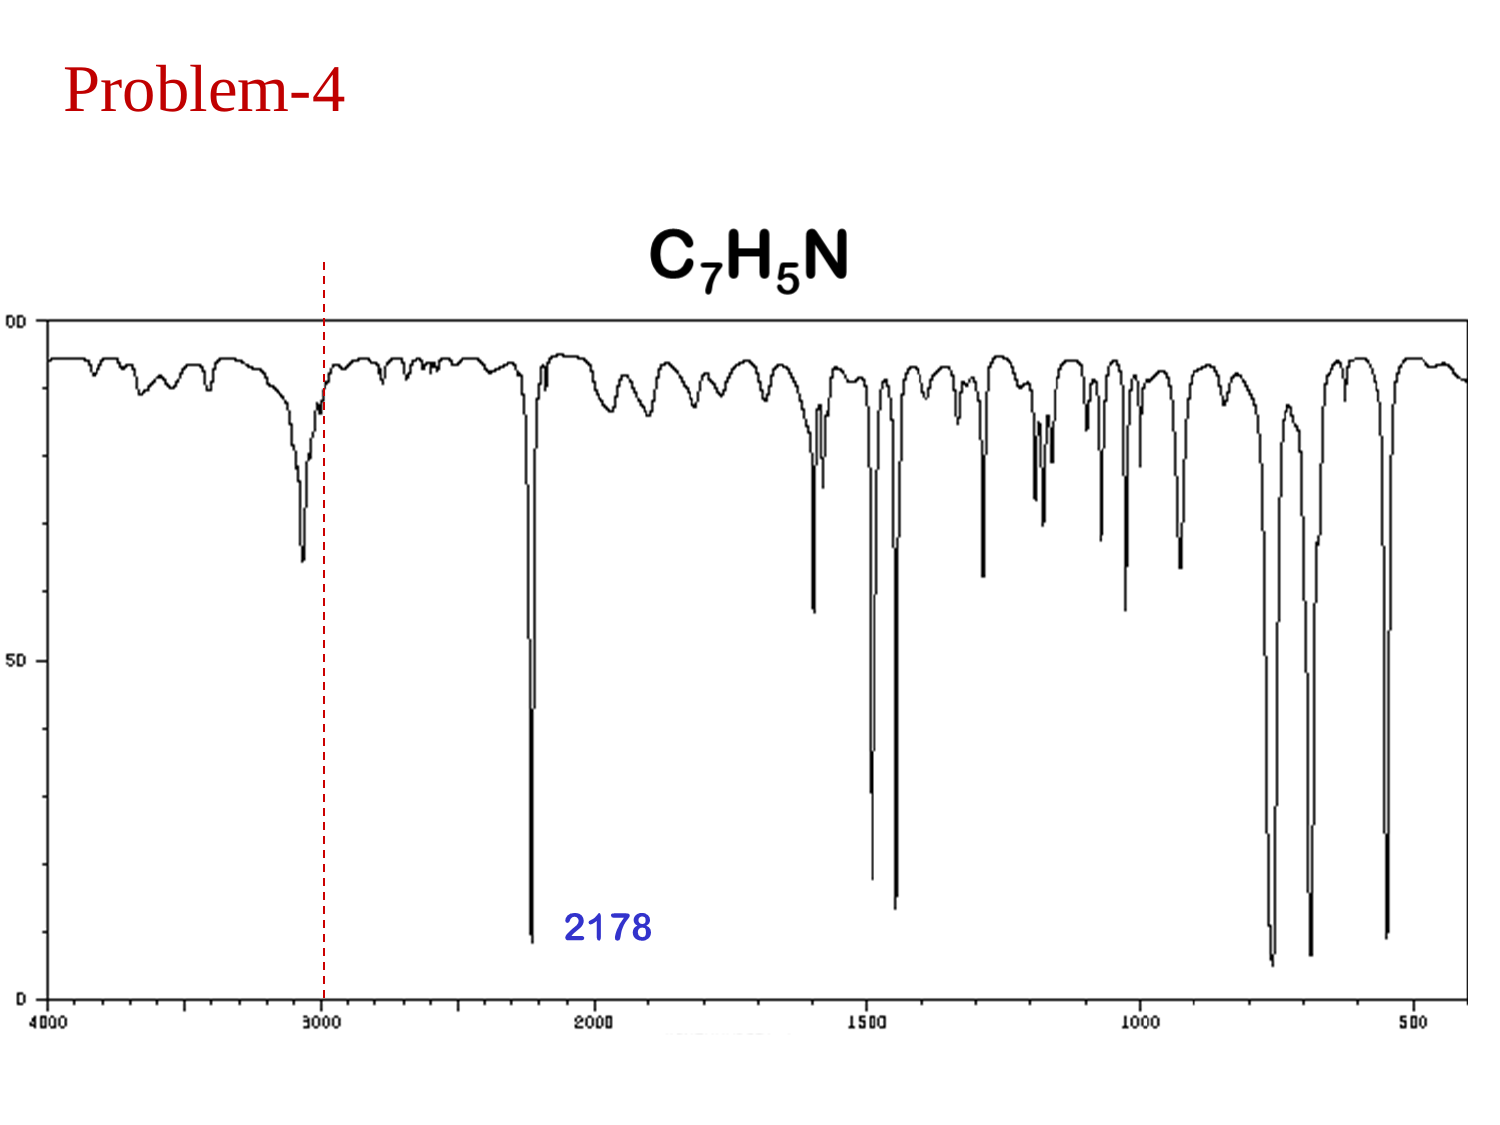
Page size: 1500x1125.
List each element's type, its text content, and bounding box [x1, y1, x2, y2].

text_box Problem-4 [48, 36, 361, 132]
picture [5, 192, 1469, 1036]
